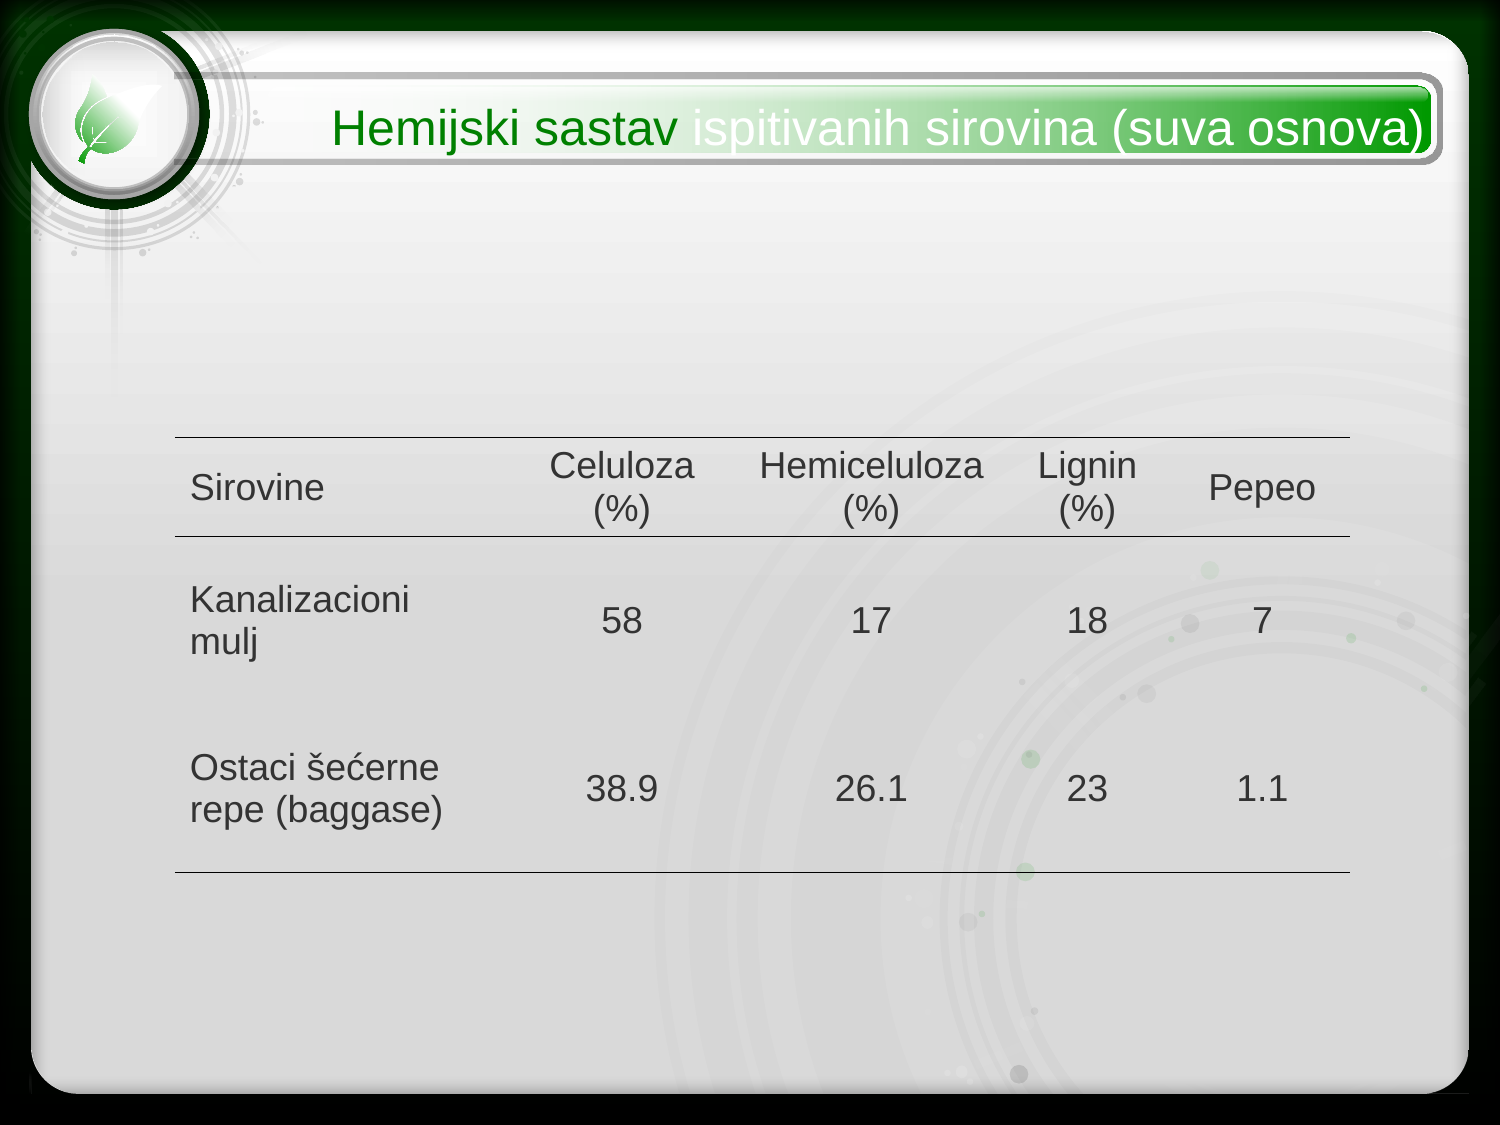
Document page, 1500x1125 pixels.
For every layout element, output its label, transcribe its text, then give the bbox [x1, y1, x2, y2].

table_cell Ostaci šećerne repe (baggase) [175, 704, 501, 872]
table_header Hemiceluloza (%) [743, 438, 1000, 536]
table_cell 23 [1000, 704, 1175, 872]
table_cell 58 [501, 537, 743, 704]
table_header Celuloza (%) [501, 438, 743, 536]
table_cell 38.9 [501, 704, 743, 872]
title Hemijski sastav ispitivanih sirovina (suva osnova) [274, 87, 1483, 164]
table_header Sirovine [175, 438, 501, 536]
table_cell 17 [743, 537, 1000, 704]
table_cell Kanalizacioni mulj [175, 537, 501, 704]
table_header Lignin (%) [1000, 438, 1175, 536]
table_cell 1.1 [1175, 704, 1350, 872]
table_cell 18 [1000, 537, 1175, 704]
table_header Pepeo [1175, 438, 1350, 536]
table_cell 26.1 [743, 704, 1000, 872]
table_cell 7 [1175, 537, 1350, 704]
